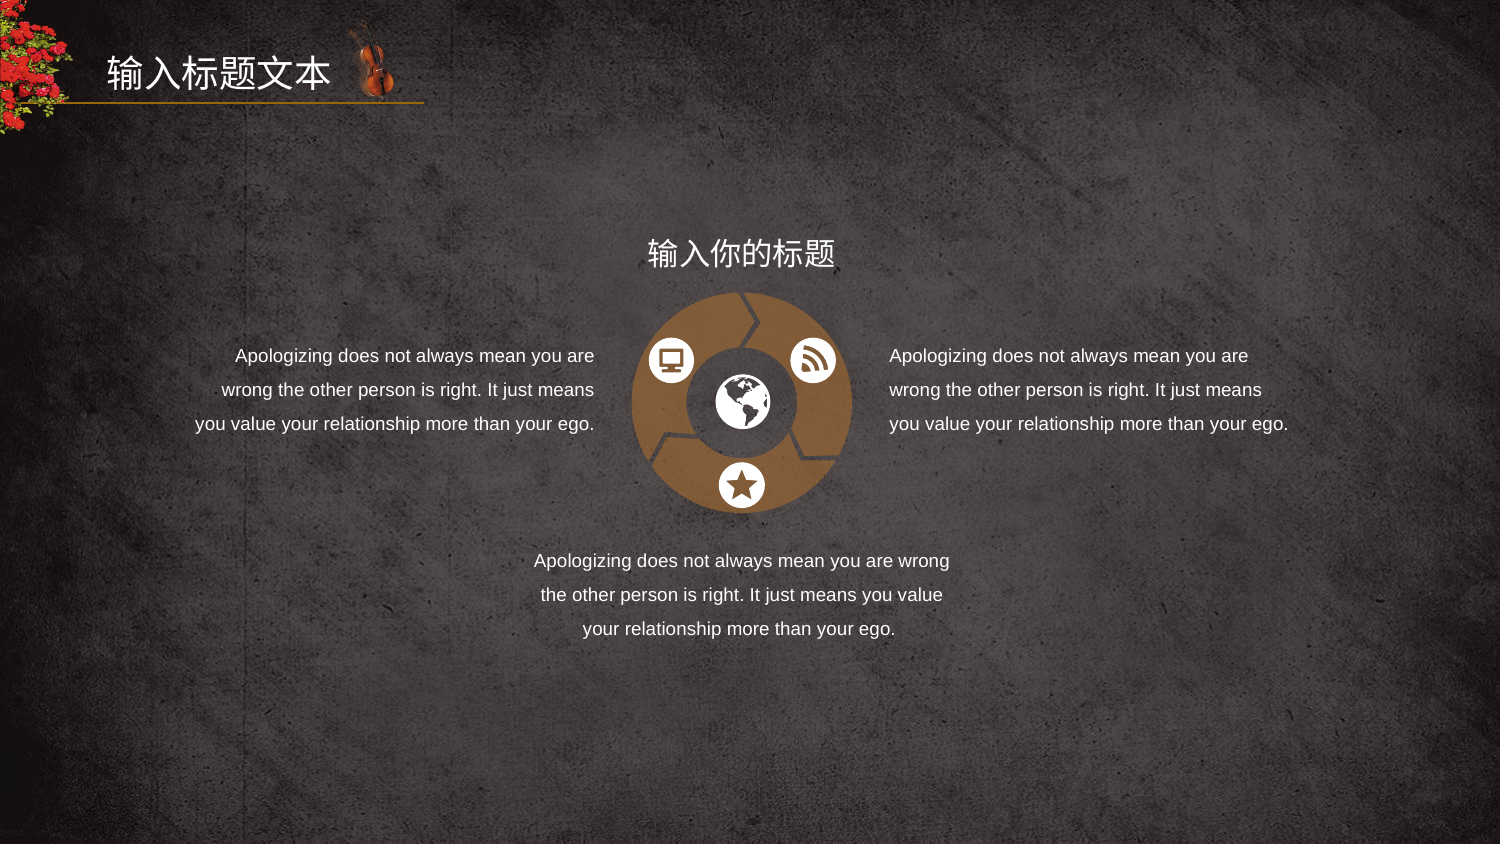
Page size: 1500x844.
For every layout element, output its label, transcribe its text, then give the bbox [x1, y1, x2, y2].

text_box [743, 292, 852, 457]
text_box 输入你的标题 [608, 226, 875, 280]
text_box Apologizing does not always mean you are wrong the other person is right. It just means you value your relationship more than your ego. [179, 325, 609, 442]
text_box [654, 292, 755, 367]
text_box [651, 432, 836, 514]
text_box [648, 337, 695, 384]
text_box [715, 374, 771, 430]
text_box 输入标题文本 [92, 42, 324, 102]
picture [0, 0, 1500, 844]
text_box [718, 462, 765, 509]
text_box [790, 337, 836, 384]
text_box Apologizing does not always mean you are wrong the other person is right. It just means you value your relationship more than your ego. [514, 530, 969, 647]
text_box Apologizing does not always mean you are wrong the other person is right. It just means you value your relationship more than your ego. [874, 325, 1305, 442]
text_box [631, 353, 697, 462]
